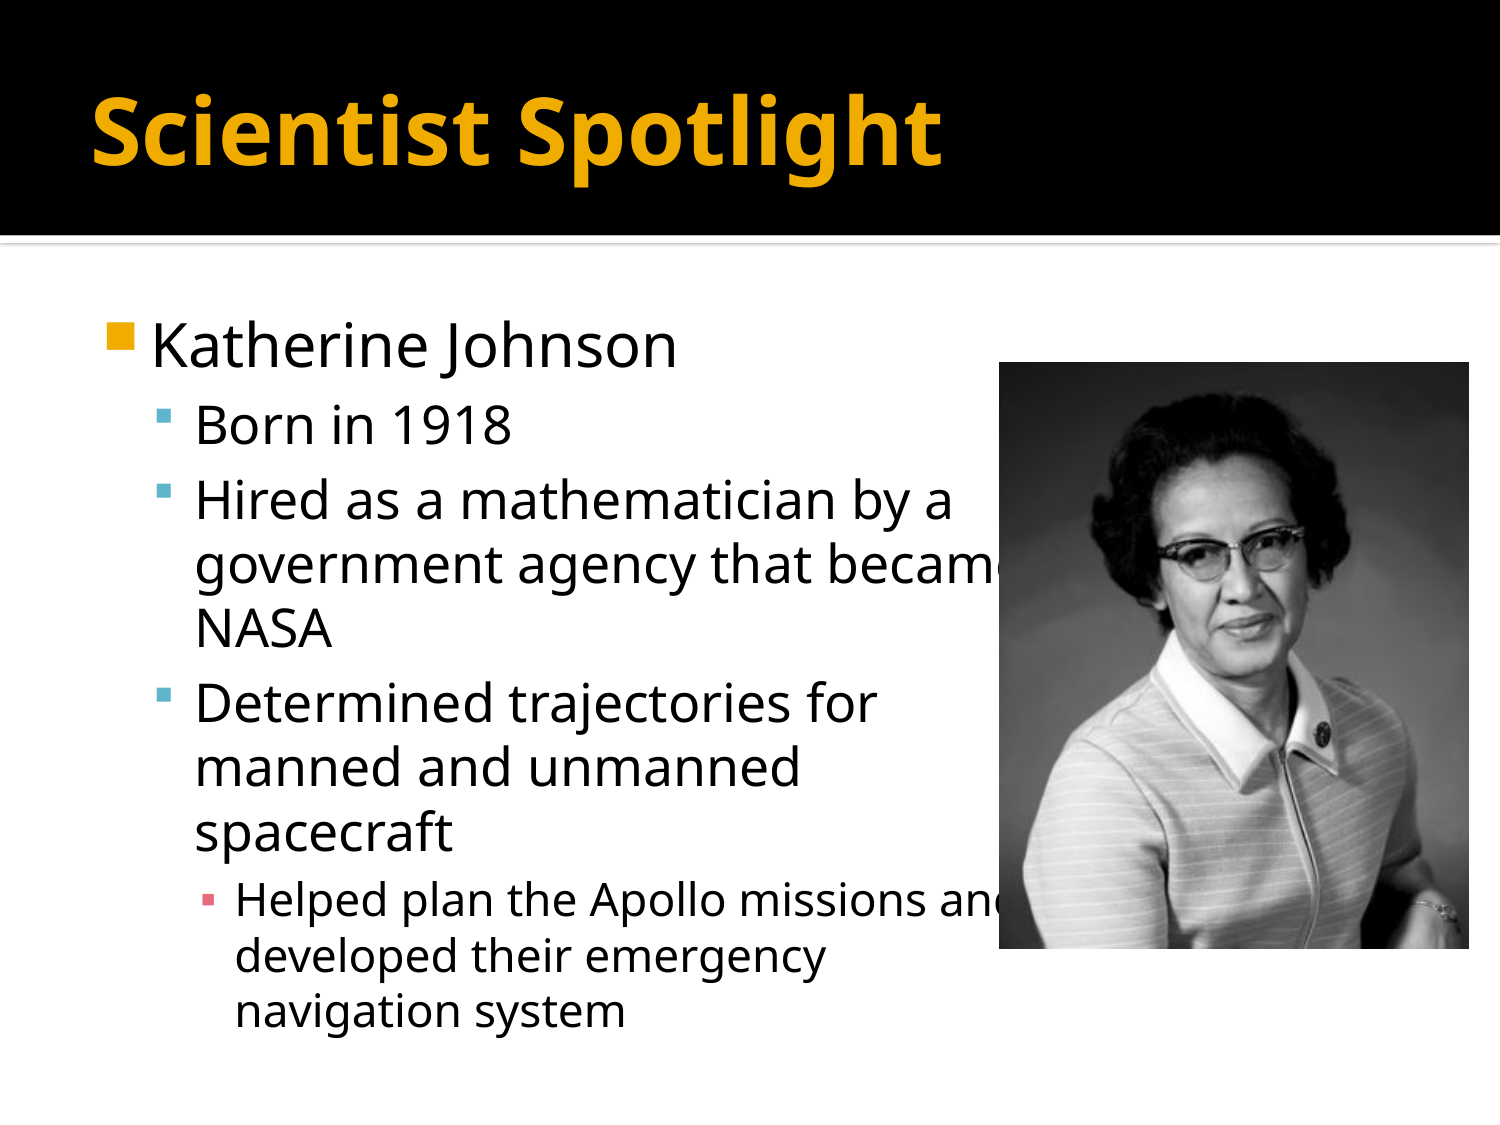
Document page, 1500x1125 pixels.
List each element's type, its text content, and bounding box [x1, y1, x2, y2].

title Scientist Spotlight [75, 25, 1425, 231]
picture [999, 362, 1469, 949]
list Katherine Johnson Born in 1918 Hired as a mathematician by a government agency that became NASA Determined trajectories for manned and unmanned spacecraft Helped plan the Apollo missions and developed their emergency navigation system [75, 291, 1050, 1050]
